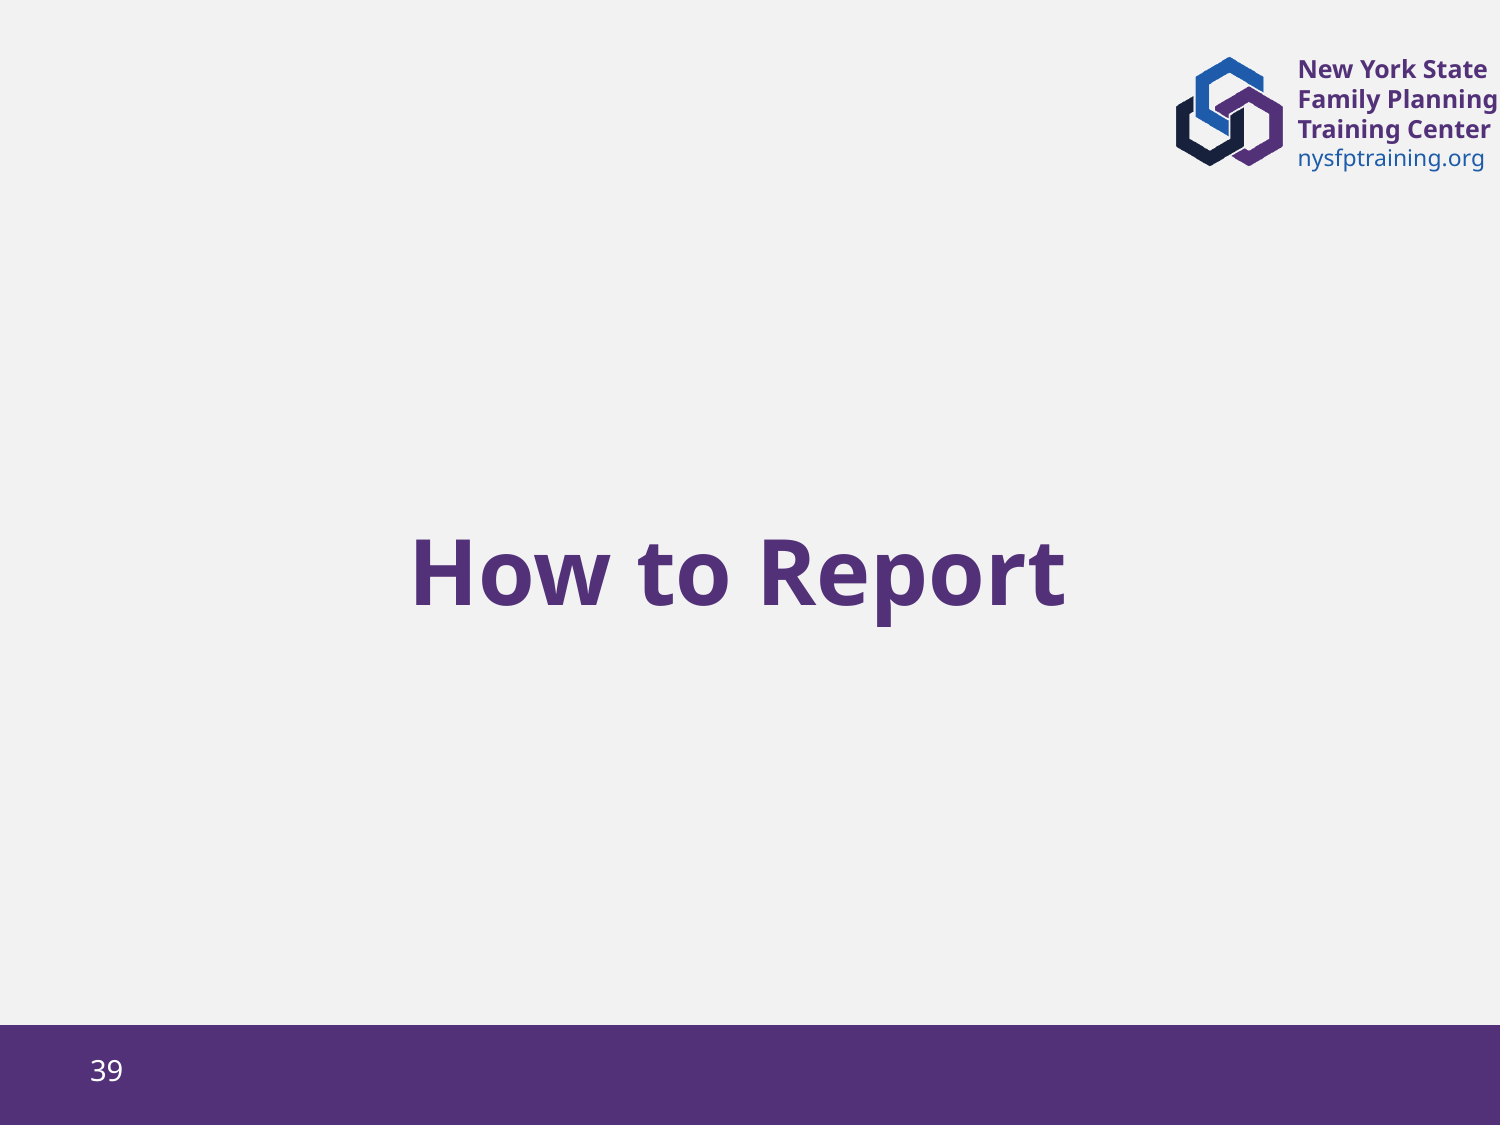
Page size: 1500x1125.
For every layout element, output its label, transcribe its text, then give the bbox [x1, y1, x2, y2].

slide_number 39 [75, 1042, 285, 1103]
picture [1175, 55, 1284, 168]
title How to Report [165, 506, 1335, 619]
